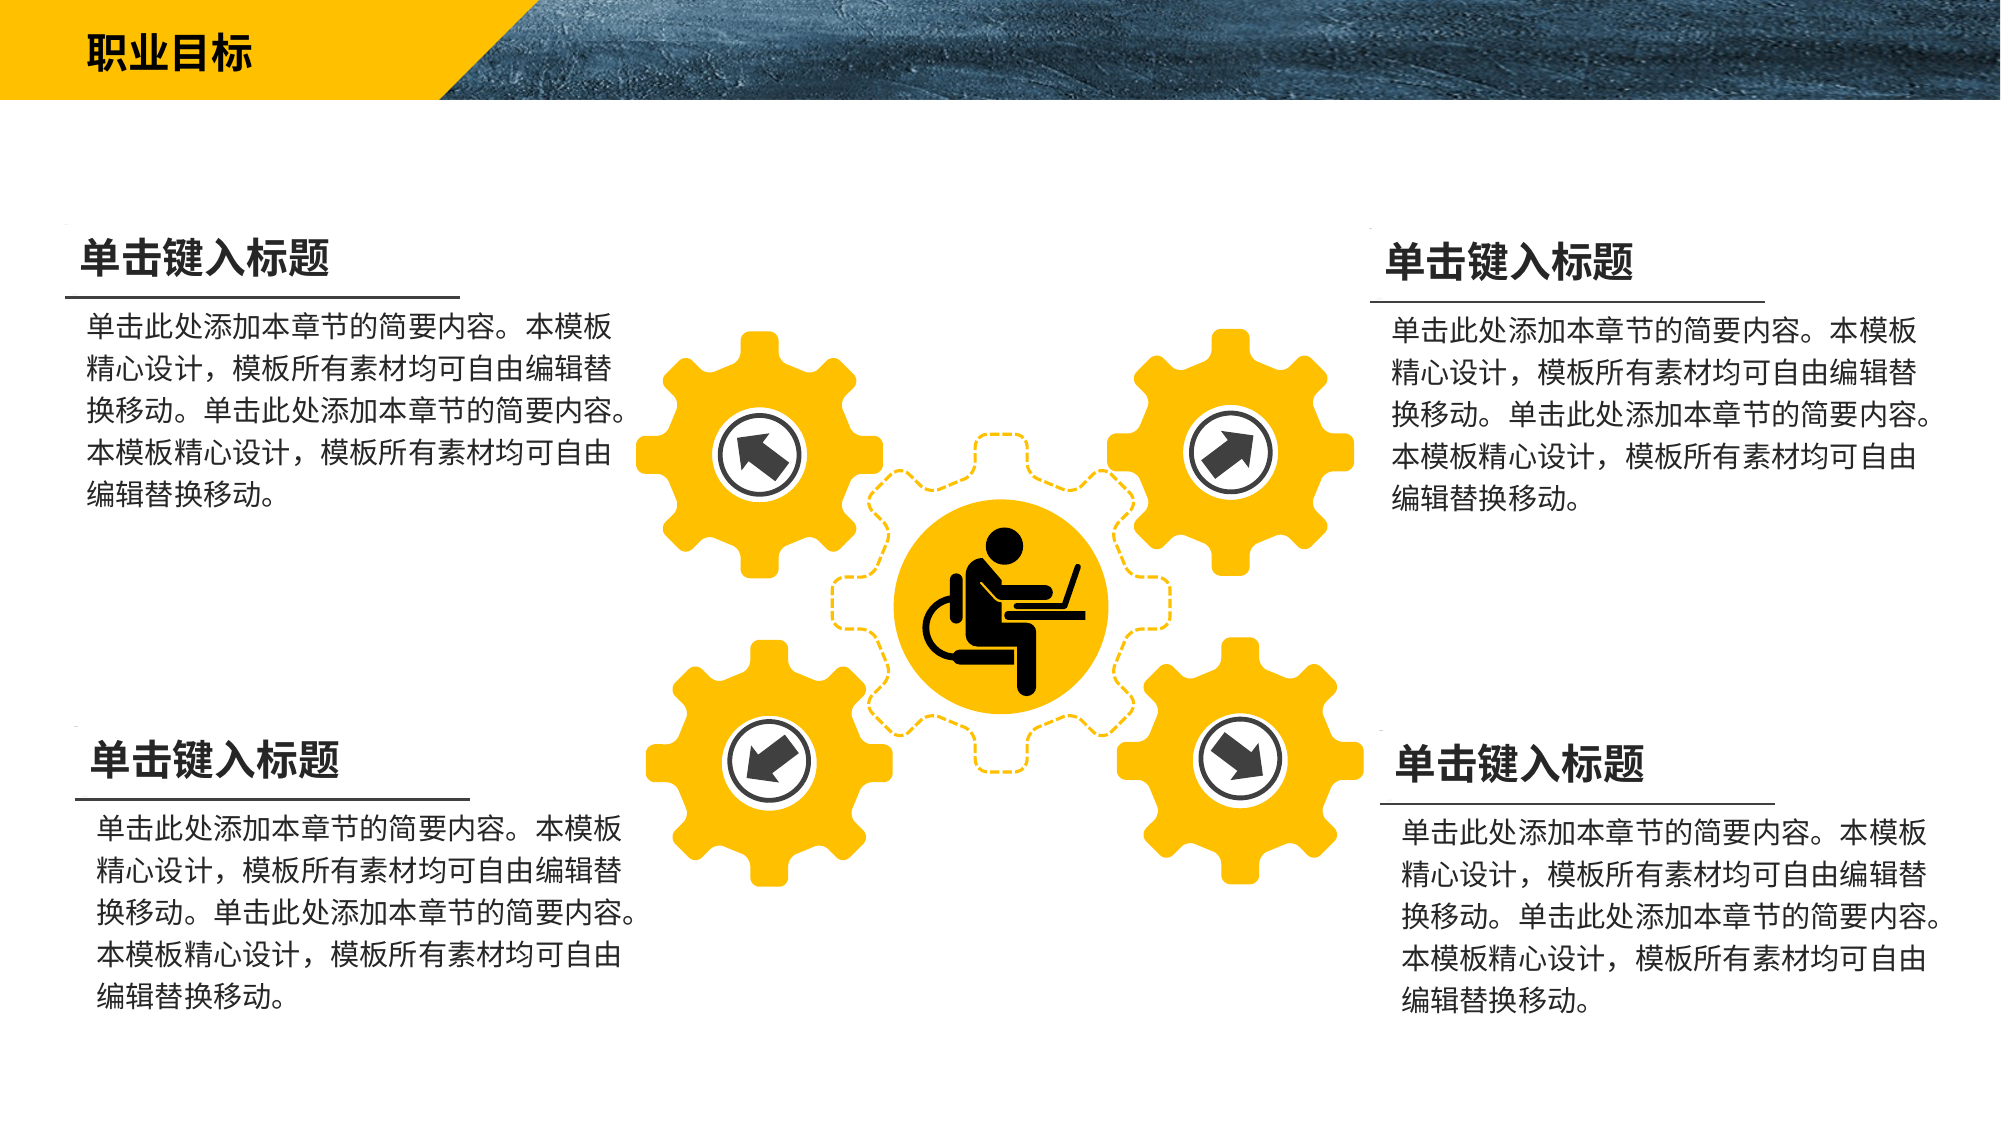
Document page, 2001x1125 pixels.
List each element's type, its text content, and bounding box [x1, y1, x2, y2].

text_box 单击键入标题 [1379, 730, 1707, 796]
text_box 职业目标 [71, 19, 674, 84]
text_box 单击键入标题 [64, 224, 392, 290]
text_box 单击此处添加本章节的简要内容。本模板精心设计，模板所有素材均可自由编辑替换移动。单击此处添加本章节的简要内容。本模板精心设计，模板所有素材均可自由编辑替换移动。 [71, 293, 638, 519]
text_box 单击键入标题 [74, 726, 402, 792]
text_box 单击键入标题 [1369, 228, 1697, 294]
text_box 单击此处添加本章节的简要内容。本模板精心设计，模板所有素材均可自由编辑替换移动。单击此处添加本章节的简要内容。本模板精心设计，模板所有素材均可自由编辑替换移动。 [1376, 298, 1943, 523]
text_box 单击此处添加本章节的简要内容。本模板精心设计，模板所有素材均可自由编辑替换移动。单击此处添加本章节的简要内容。本模板精心设计，模板所有素材均可自由编辑替换移动。 [1386, 800, 1953, 1025]
picture [440, 0, 2001, 100]
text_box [636, 328, 1364, 887]
text_box 单击此处添加本章节的简要内容。本模板精心设计，模板所有素材均可自由编辑替换移动。单击此处添加本章节的简要内容。本模板精心设计，模板所有素材均可自由编辑替换移动。 [81, 795, 648, 1021]
